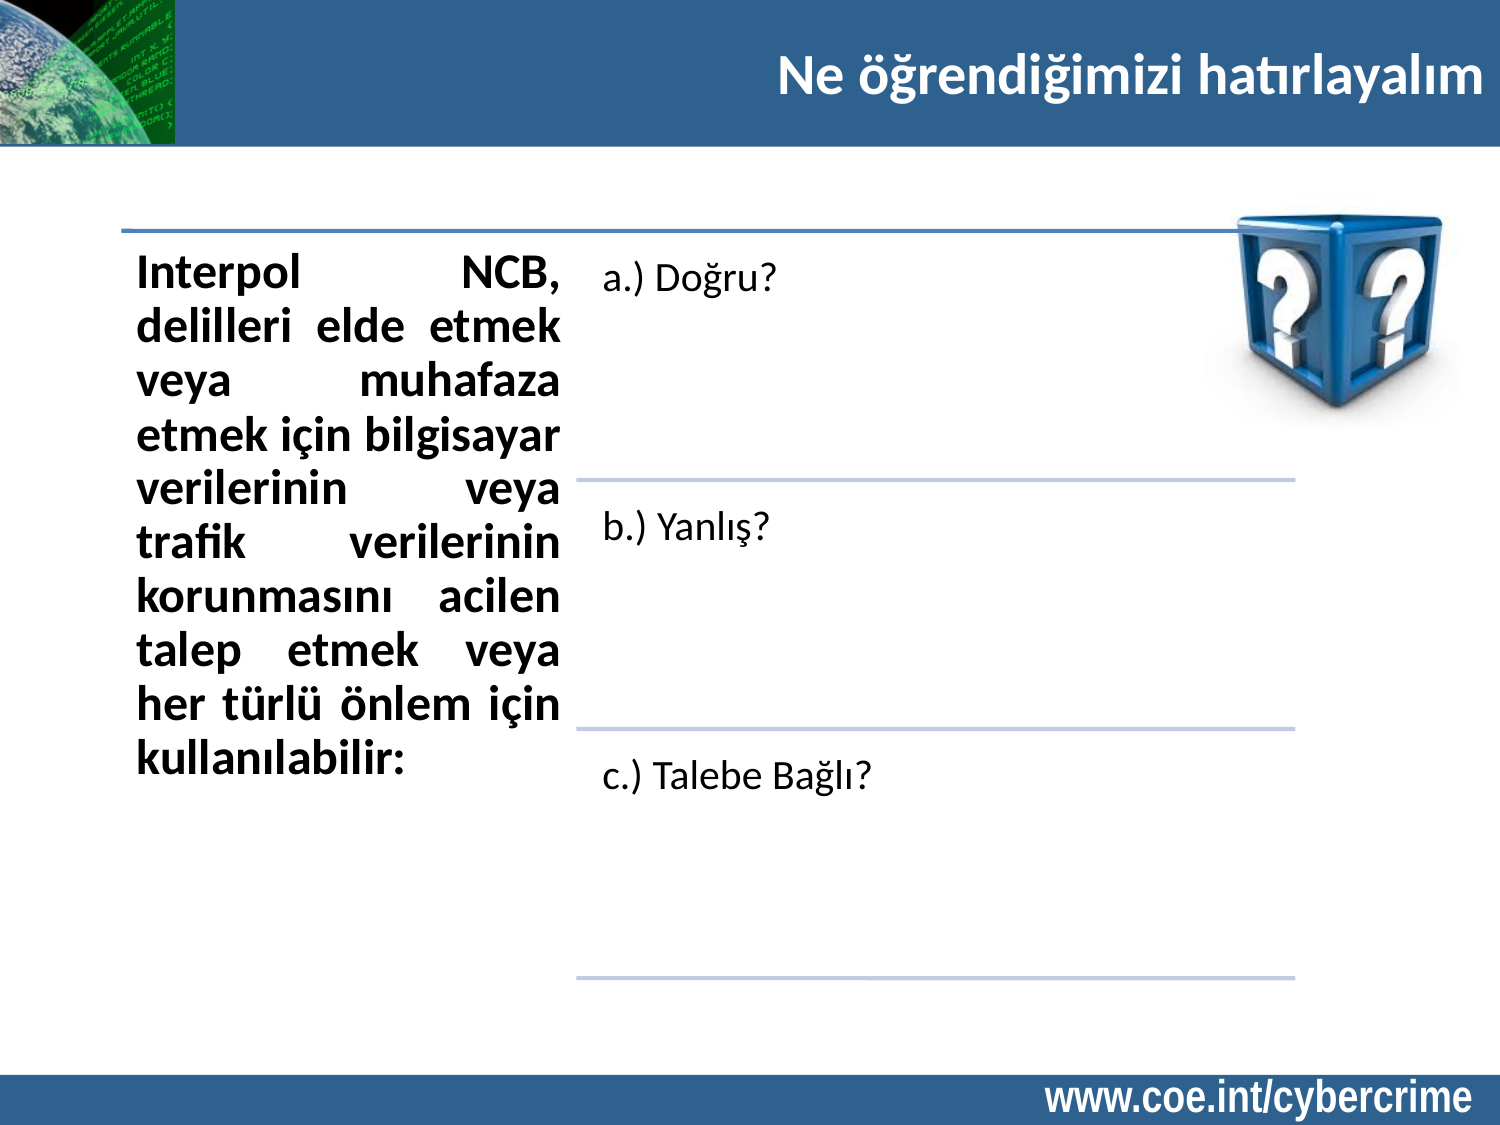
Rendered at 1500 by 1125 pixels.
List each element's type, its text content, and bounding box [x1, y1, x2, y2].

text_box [121, 230, 1298, 991]
picture [0, 0, 175, 144]
picture [1189, 154, 1481, 445]
text_box Ne öğrendiğimizi hatırlayalım [177, 0, 1500, 149]
text_box www.coe.int/cybercrime [1030, 1059, 1500, 1125]
text_box [0, 1073, 1030, 1125]
